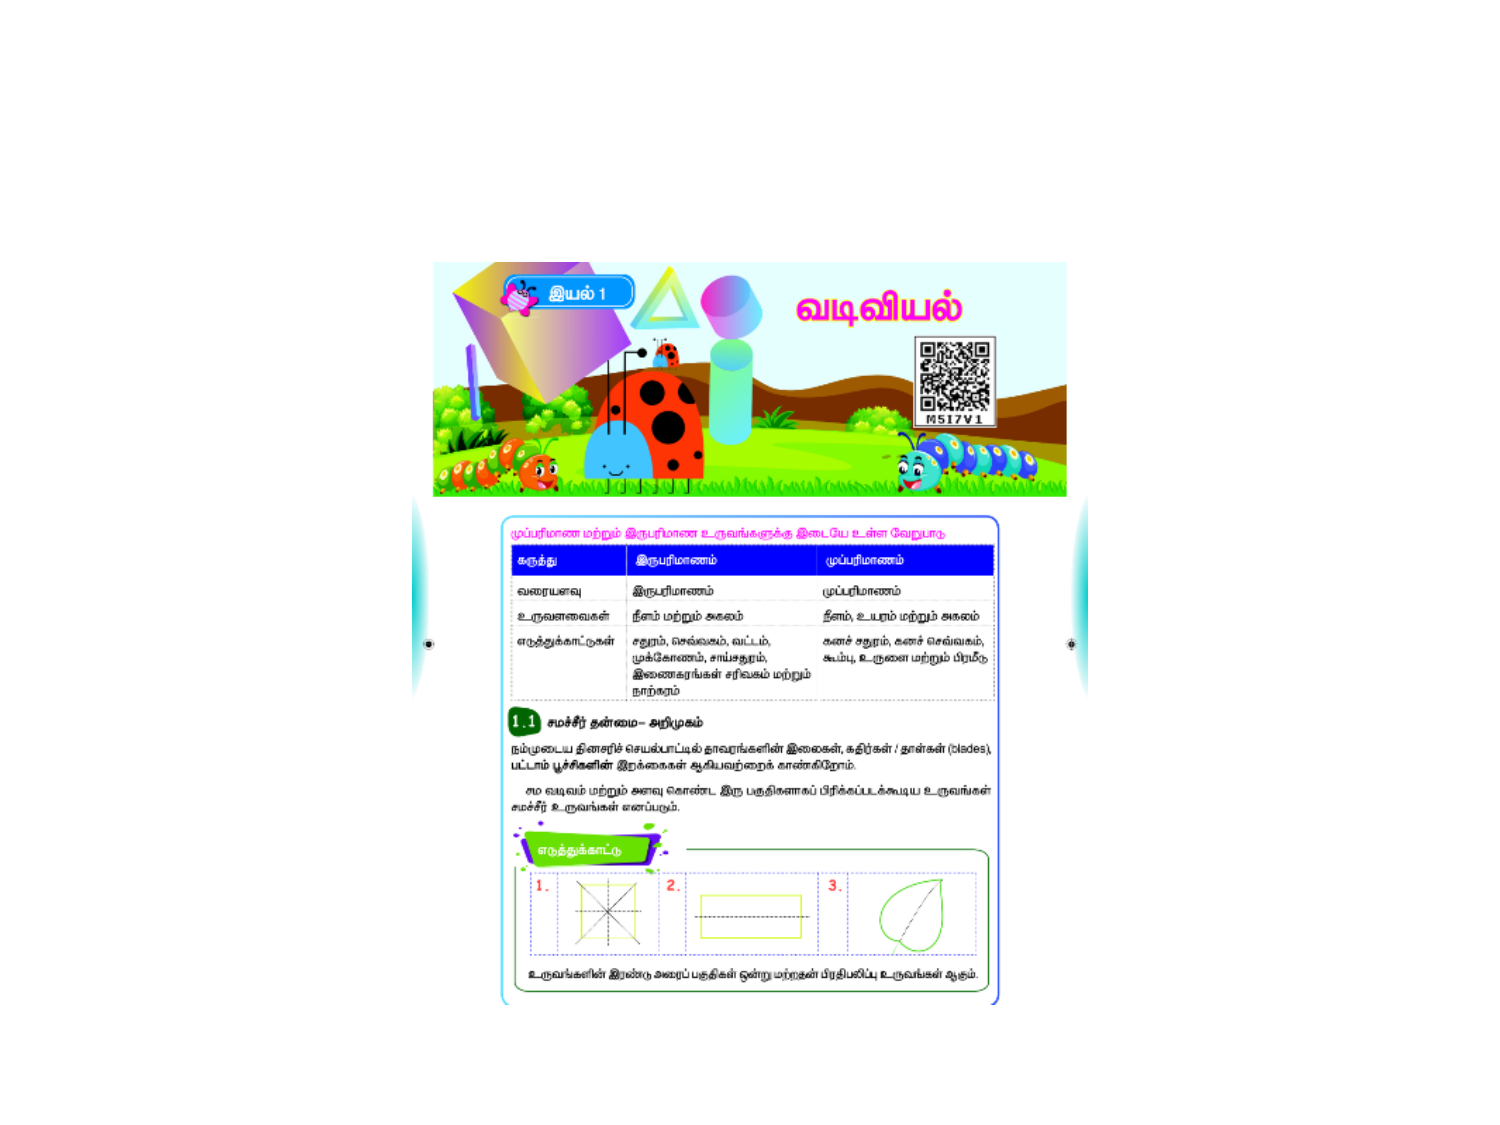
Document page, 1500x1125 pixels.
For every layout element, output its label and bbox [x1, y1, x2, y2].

list [412, 262, 1088, 1006]
